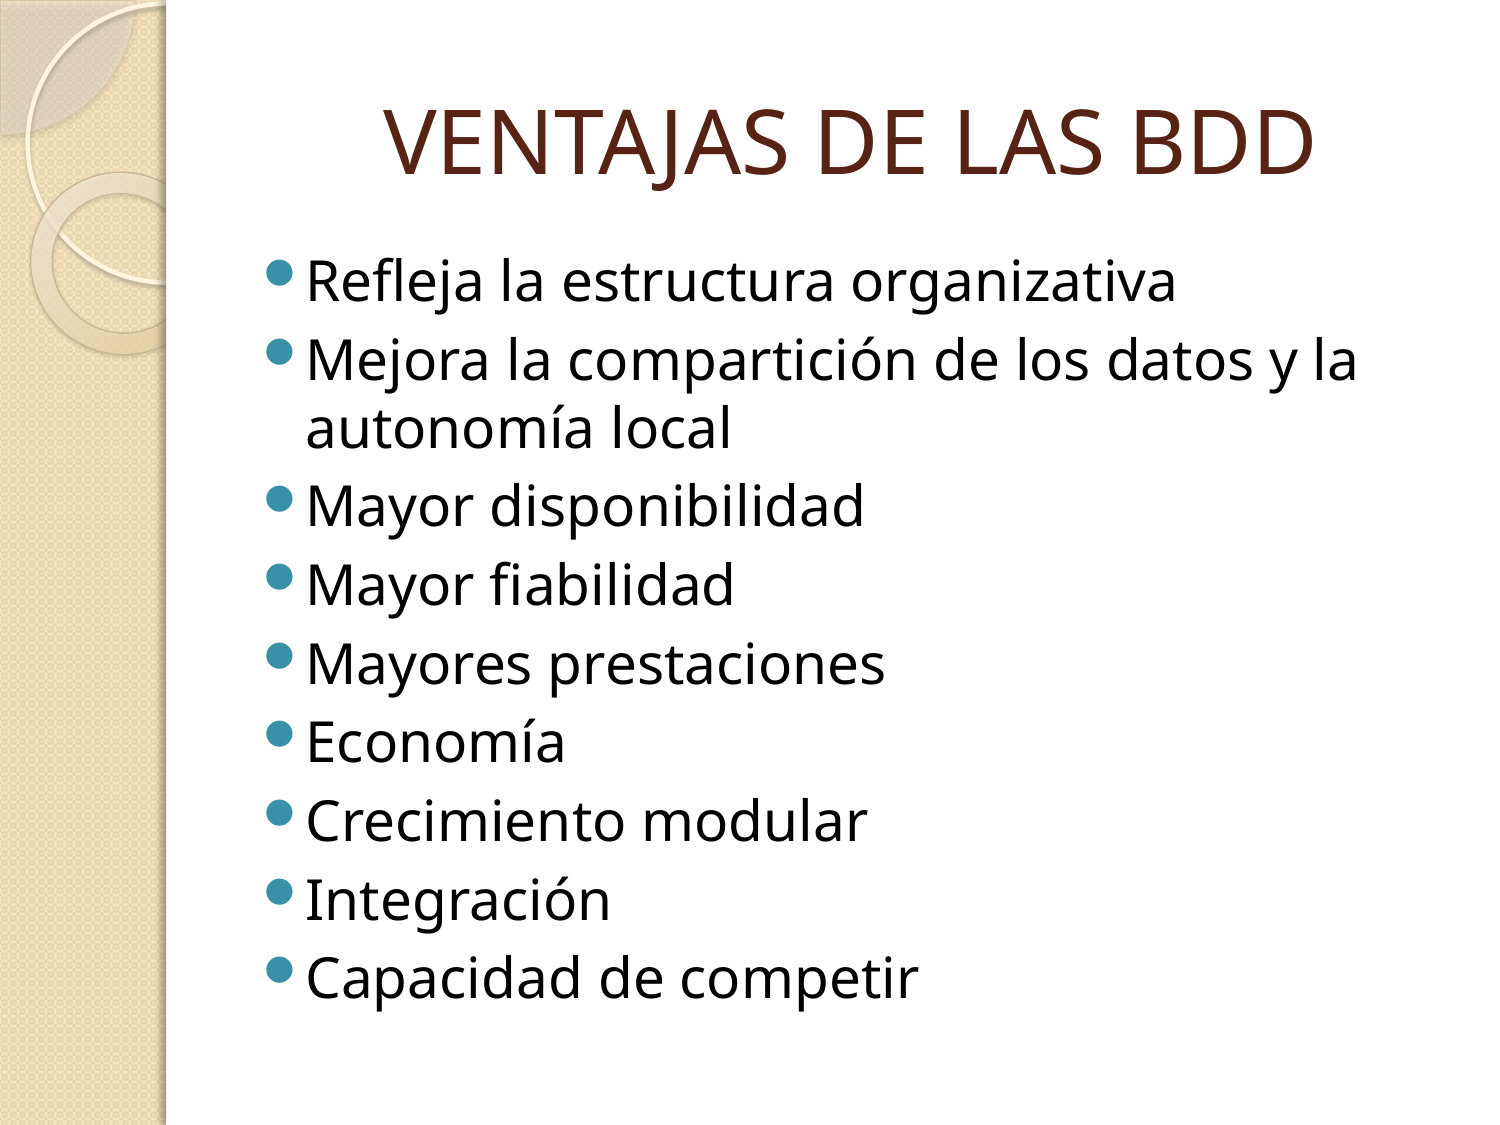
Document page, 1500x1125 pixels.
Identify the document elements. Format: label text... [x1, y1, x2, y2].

list Refleja la estructura organizativa Mejora la compartición de los datos y la autonomía local Mayor disponibilidad Mayor fiabilidad Mayores prestaciones Economía Crecimiento modular Integración Capacidad de competir [235, 237, 1466, 1025]
title VENTAJAS DE LAS BDD [235, 45, 1466, 233]
